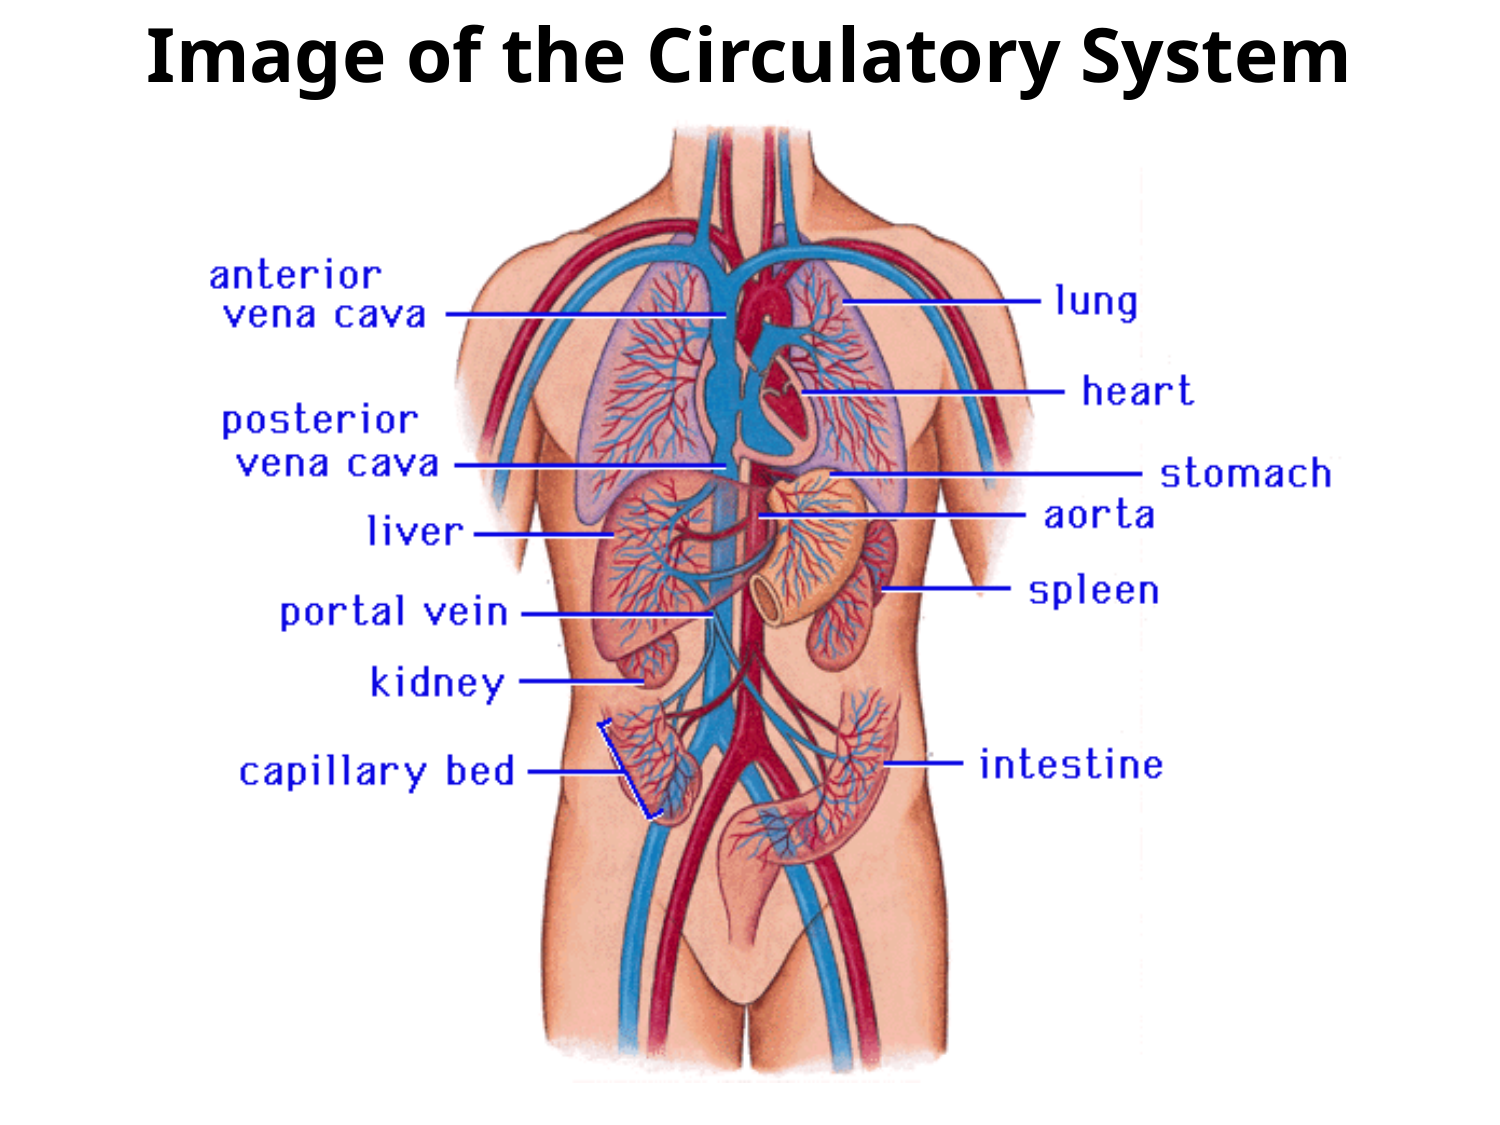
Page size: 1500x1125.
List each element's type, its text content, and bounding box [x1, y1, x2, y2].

picture [112, 112, 1363, 1083]
text_box Image of the Circulatory System [0, 0, 1500, 105]
